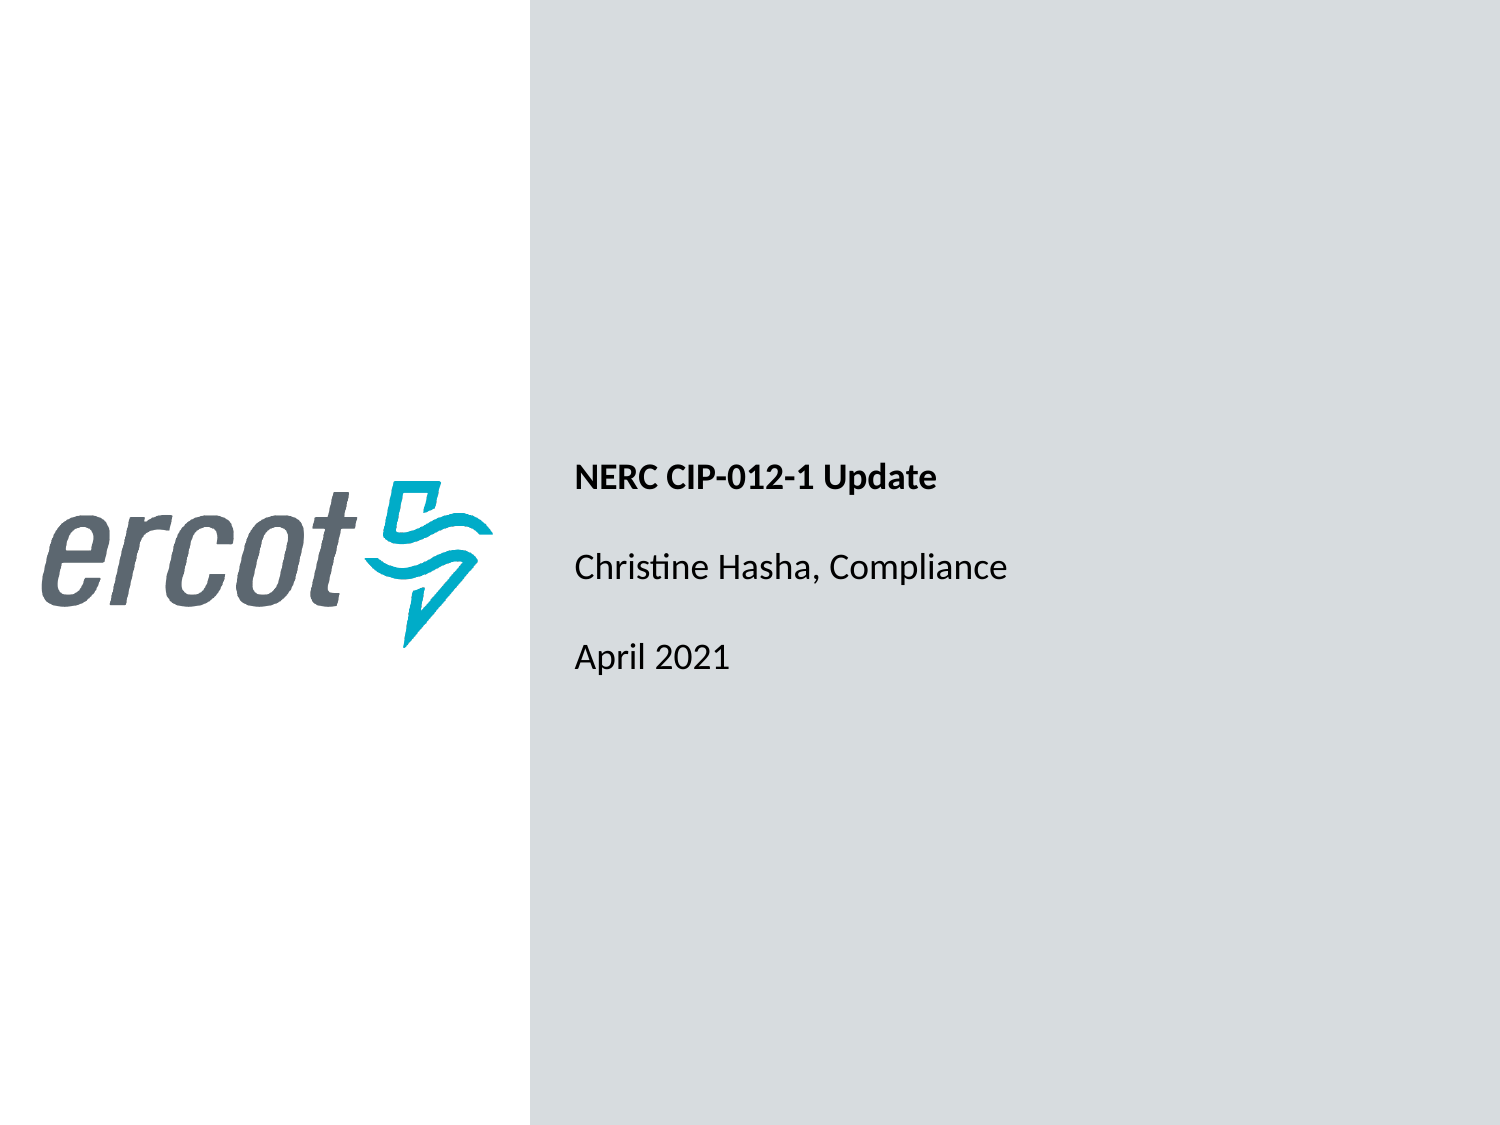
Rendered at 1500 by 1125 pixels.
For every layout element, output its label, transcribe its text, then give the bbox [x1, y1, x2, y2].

text_box NERC CIP-012-1 Update Christine Hasha, Compliance April 2021 [559, 445, 1486, 685]
picture [32, 471, 501, 654]
